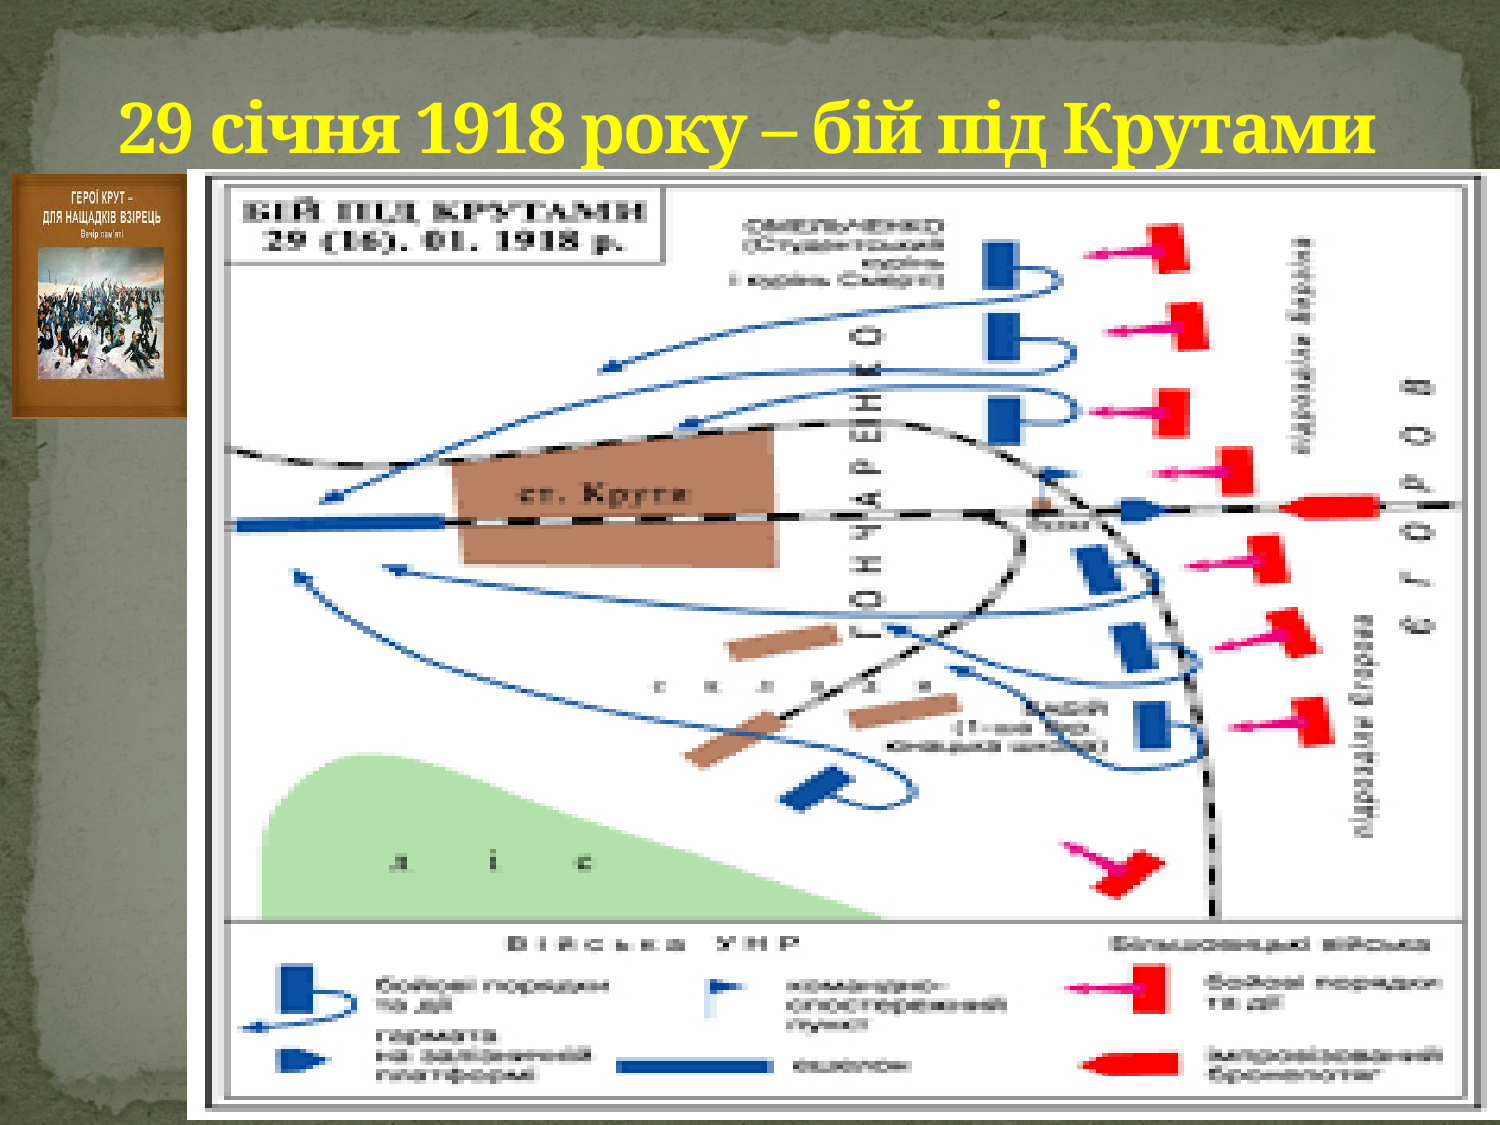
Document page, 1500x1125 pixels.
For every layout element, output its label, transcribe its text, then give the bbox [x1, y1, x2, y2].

title 29 січня 1918 року – бій під Крутами [87, 24, 1425, 165]
picture [187, 169, 1500, 1120]
picture [12, 174, 186, 419]
